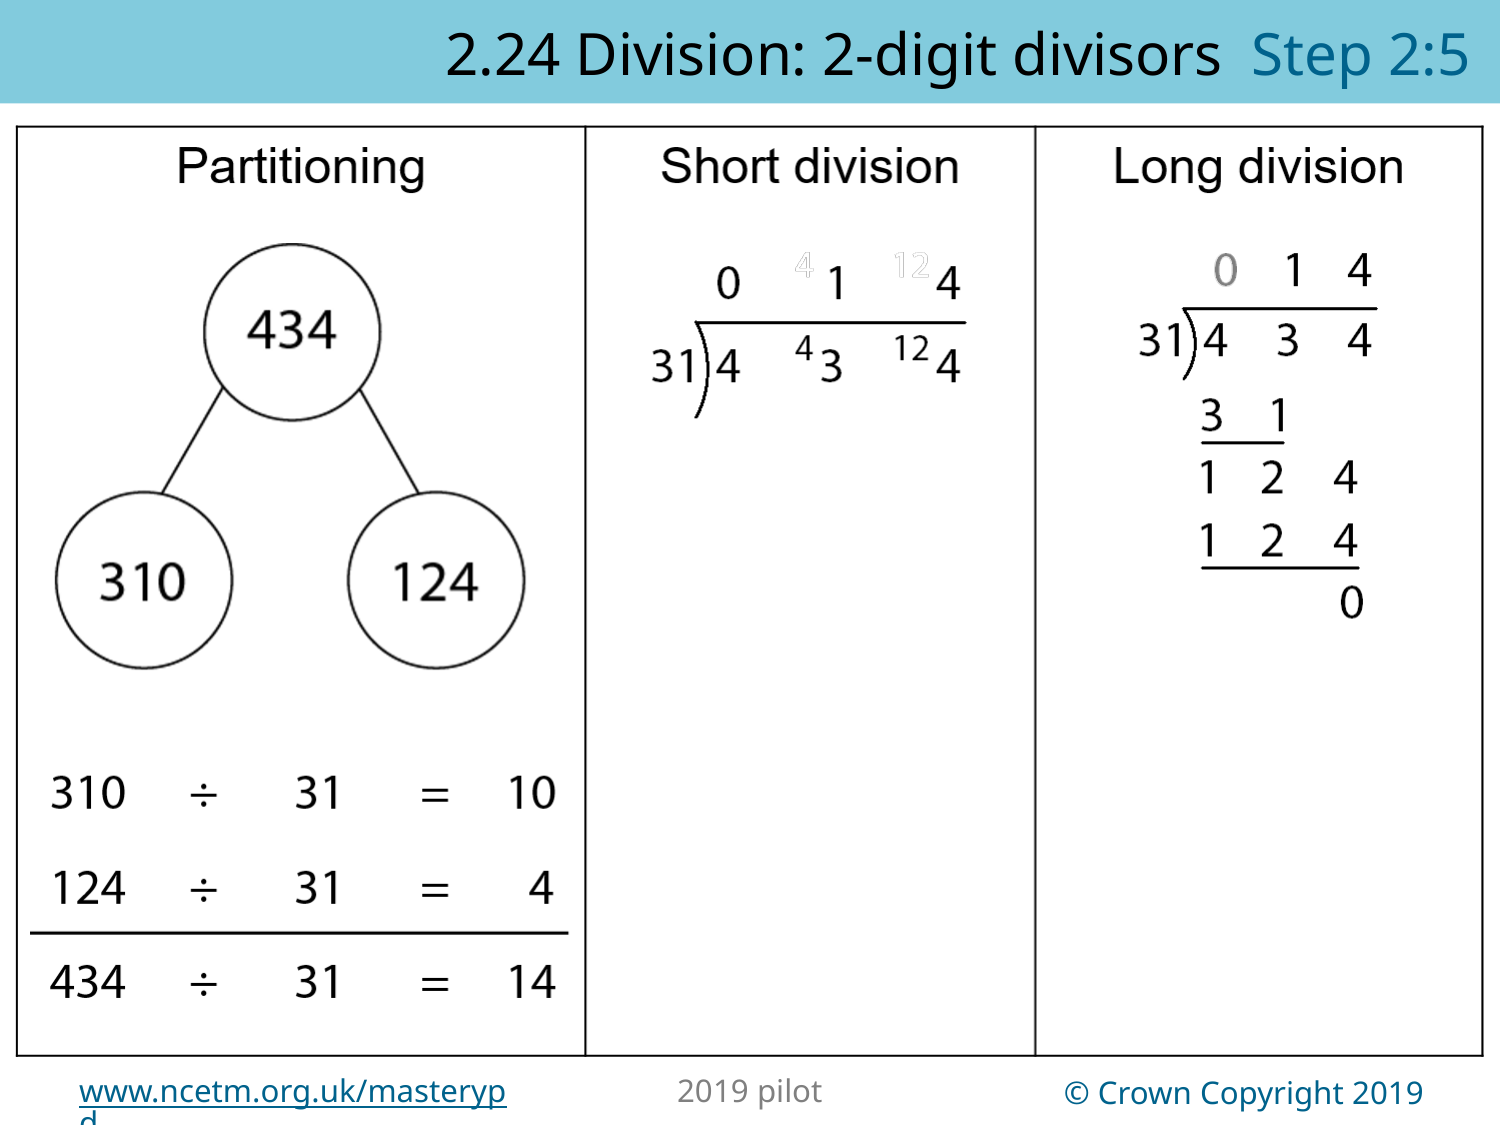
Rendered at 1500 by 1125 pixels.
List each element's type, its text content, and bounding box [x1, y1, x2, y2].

list 2.24 Division: 2-digit divisors Step 2:5 [0, 0, 1500, 104]
picture [15, 117, 1485, 1058]
